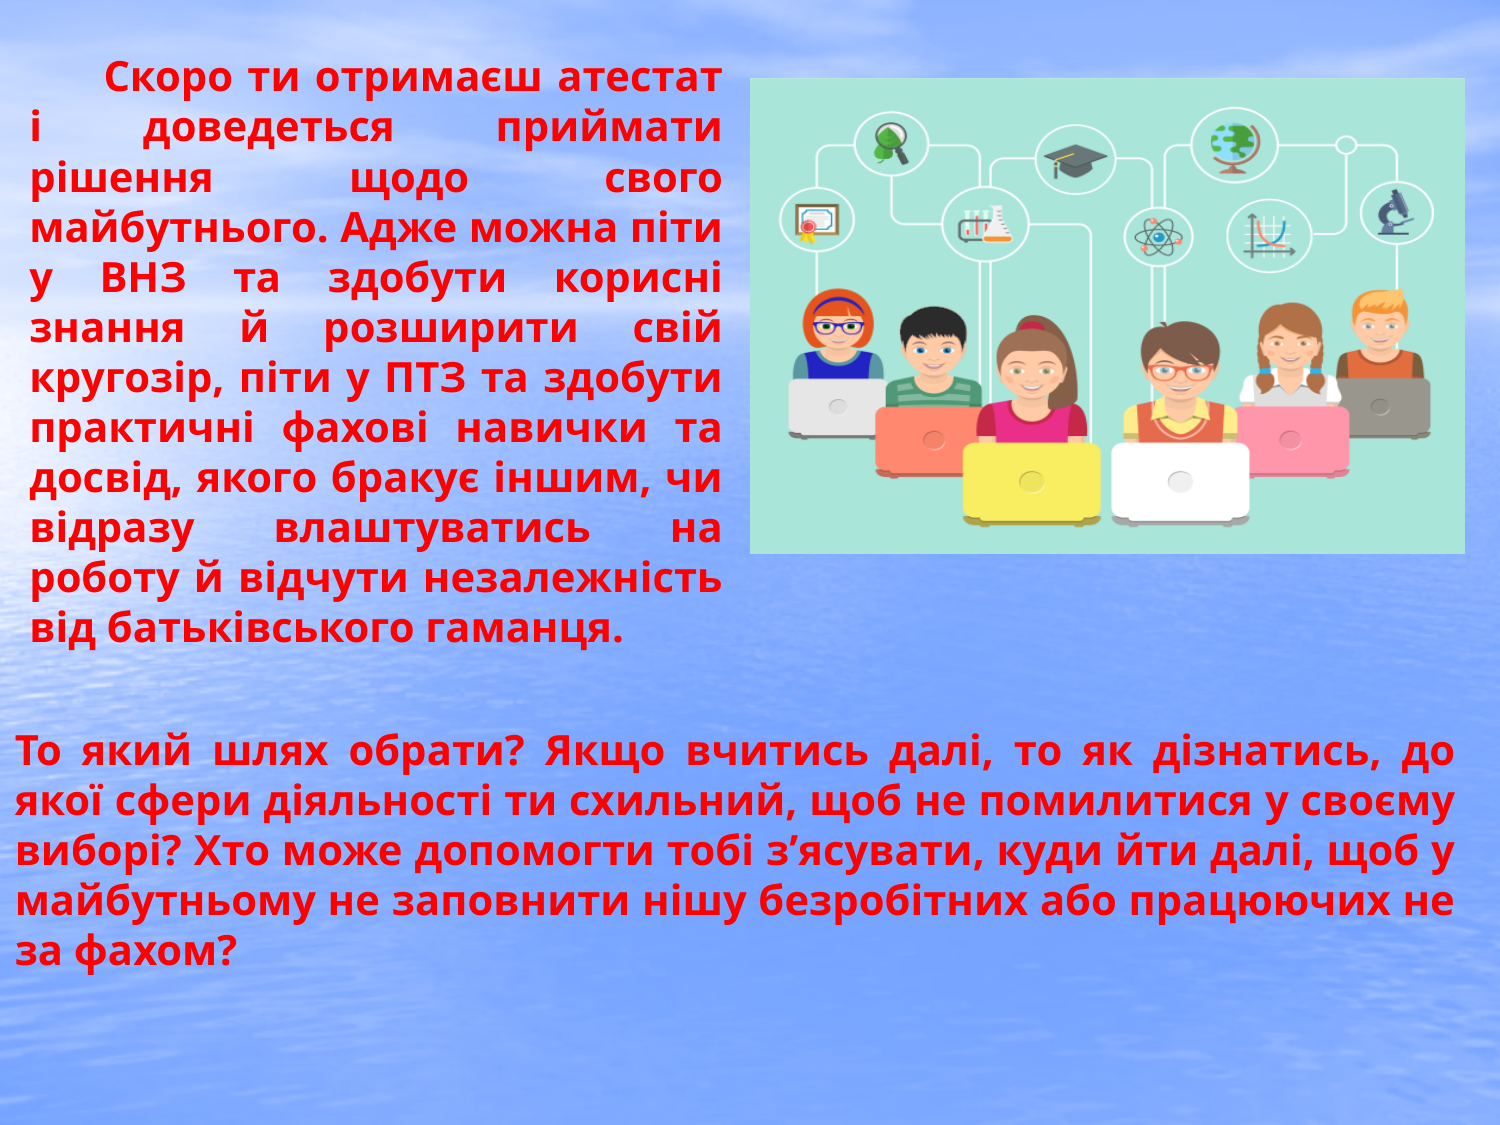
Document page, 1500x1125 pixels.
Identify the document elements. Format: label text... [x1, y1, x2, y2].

picture [749, 77, 1465, 555]
list Скоро ти отримаєш атестат і доведеться приймати рішення щодо свого майбутнього. Адже можна піти у ВНЗ та здобути корисні знання й розширити свій кругозір, піти у ПТЗ та здобути практичні фахові навички та досвід, якого бракує іншим, чи відразу влаштуватись на роботу й відчути незалежність від батьківського гаманця. [0, 42, 739, 716]
text_box То який шлях обрати? Якщо вчитись далі, то як дізнатись, до якої сфери діяльності ти схильний, щоб не помилитися у своєму виборі? Хто може допомогти тобі з’ясувати, куди йти далі, щоб у майбутньому не заповнити нішу безробітних або працюючих не за фахом? [0, 716, 1471, 981]
